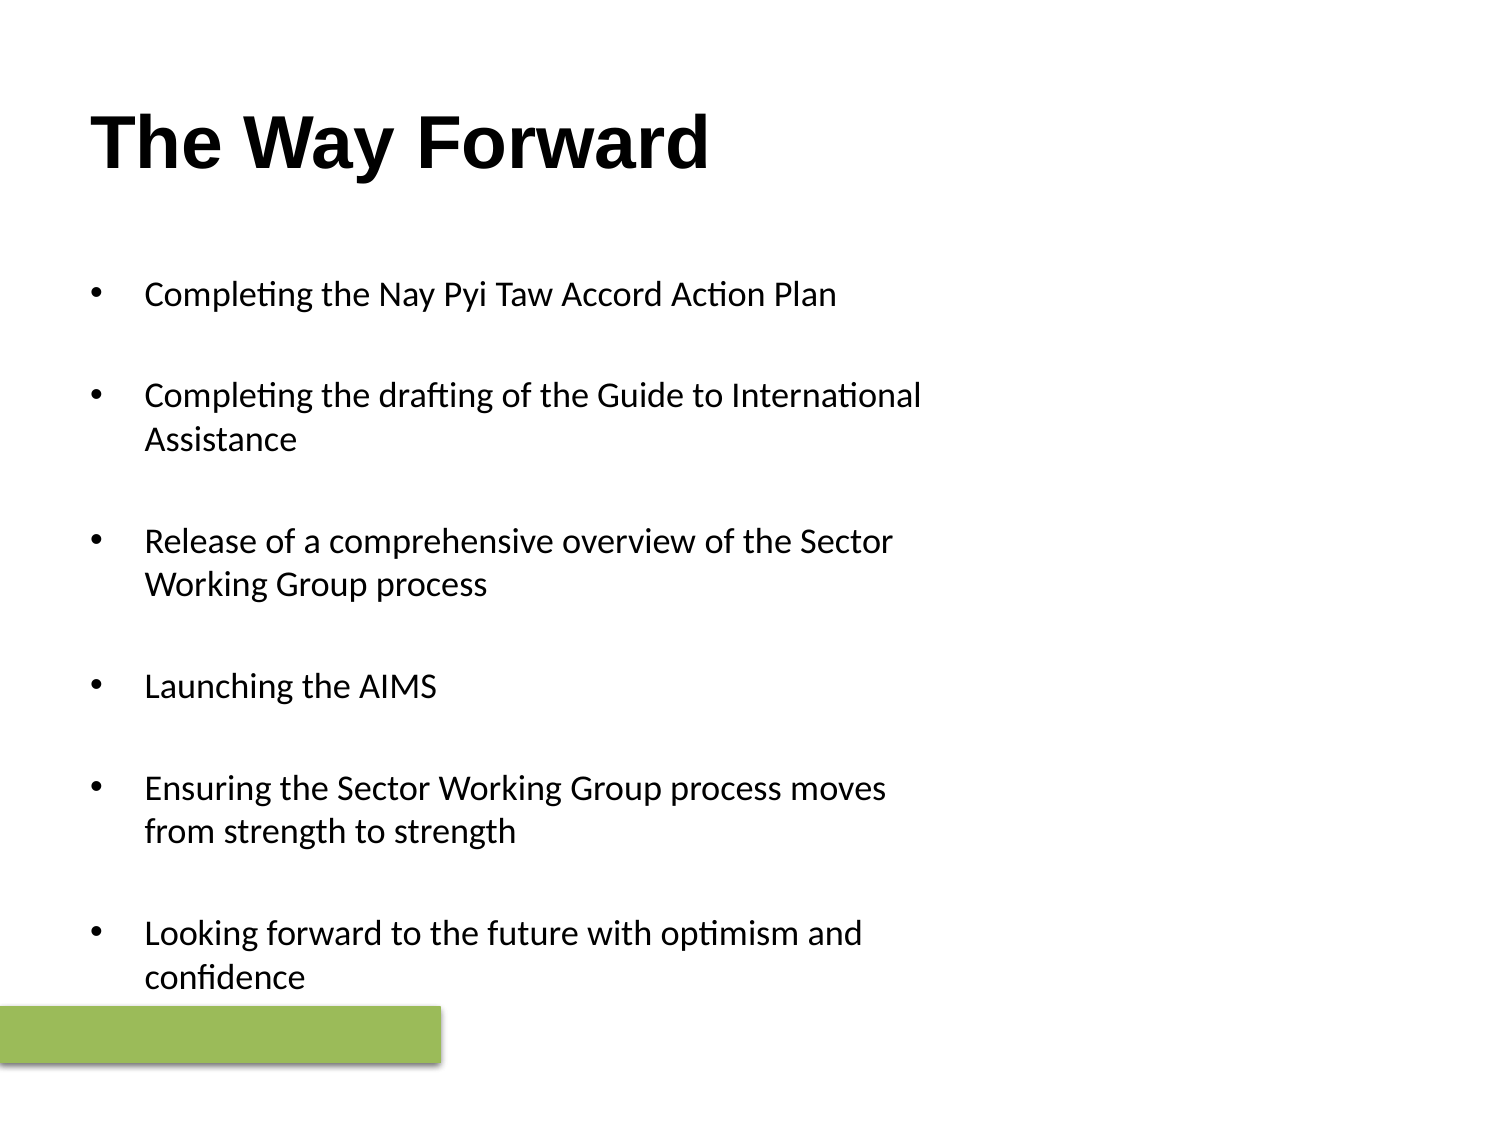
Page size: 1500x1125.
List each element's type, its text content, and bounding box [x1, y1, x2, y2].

title The Way Forward [75, 45, 1425, 233]
text_box [0, 1006, 441, 1063]
list Completing the Nay Pyi Taw Accord Action Plan Completing the drafting of the Guide to International Assistance Release of a comprehensive overview of the Sector Working Group process Launching the AIMS Ensuring the Sector Working Group process moves from strength to strength Looking forward to the future with optimism and confidence [75, 262, 965, 1005]
